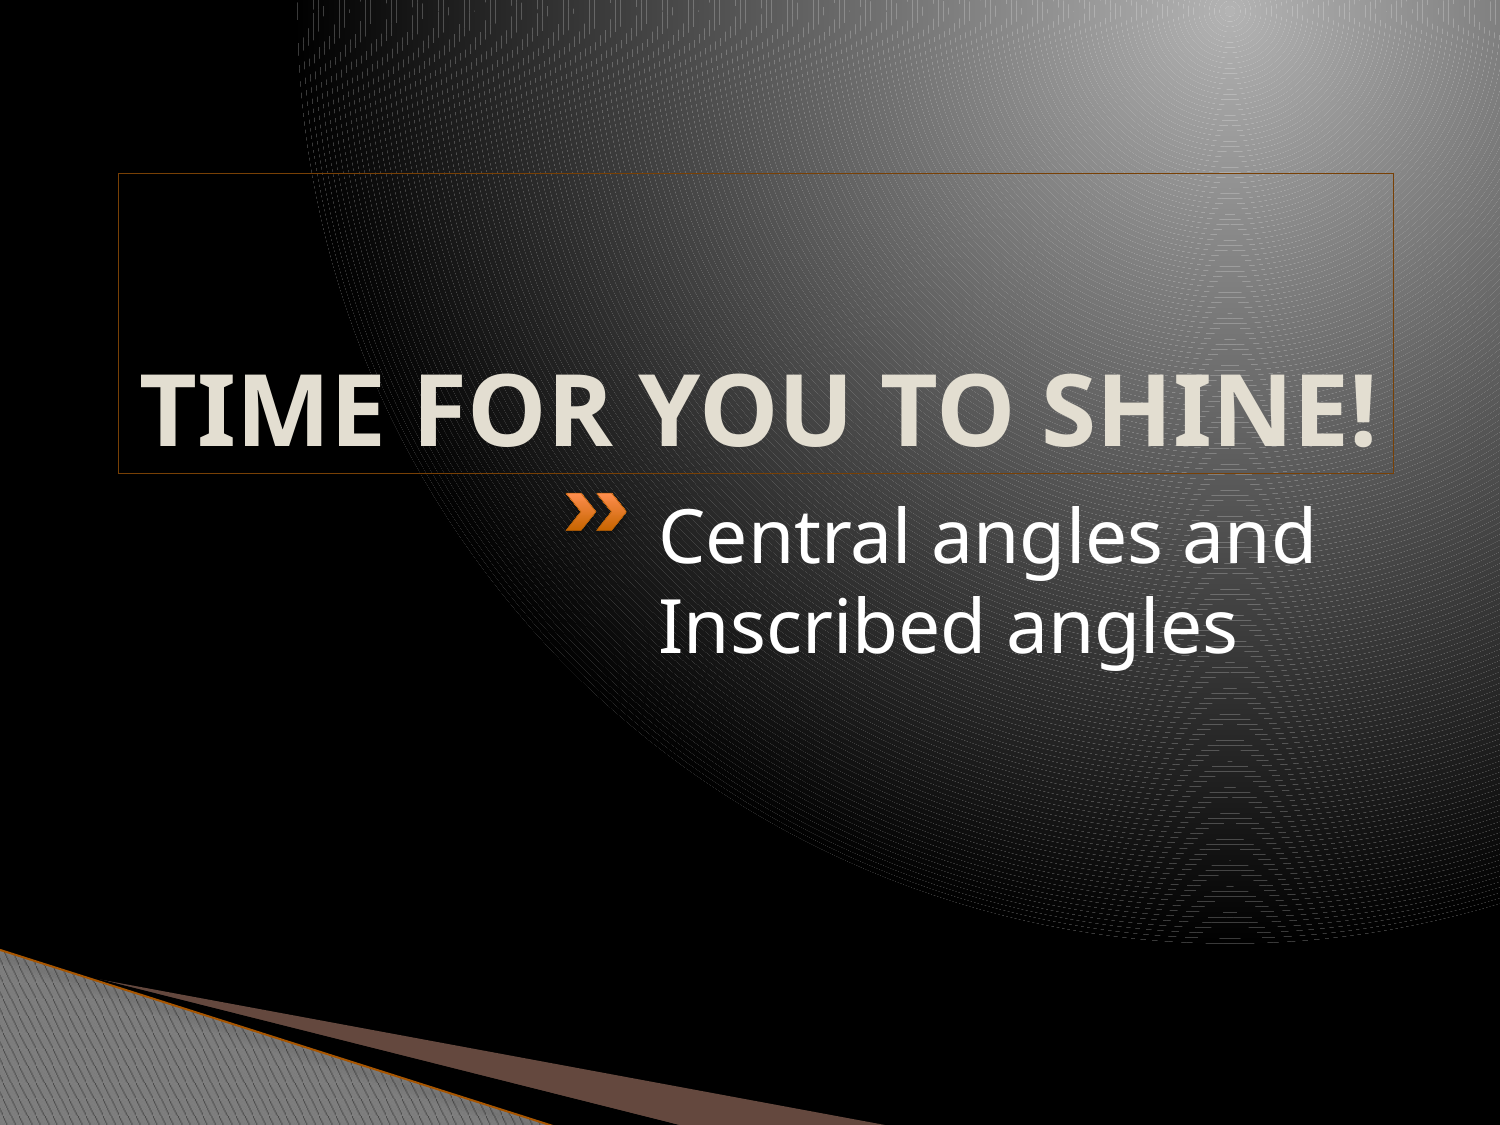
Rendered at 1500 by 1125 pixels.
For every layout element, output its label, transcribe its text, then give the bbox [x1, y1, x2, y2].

list Central angles and Inscribed angles [643, 480, 1394, 720]
picture [0, 952, 543, 1125]
title TIME FOR YOU TO SHINE! [118, 173, 1394, 474]
